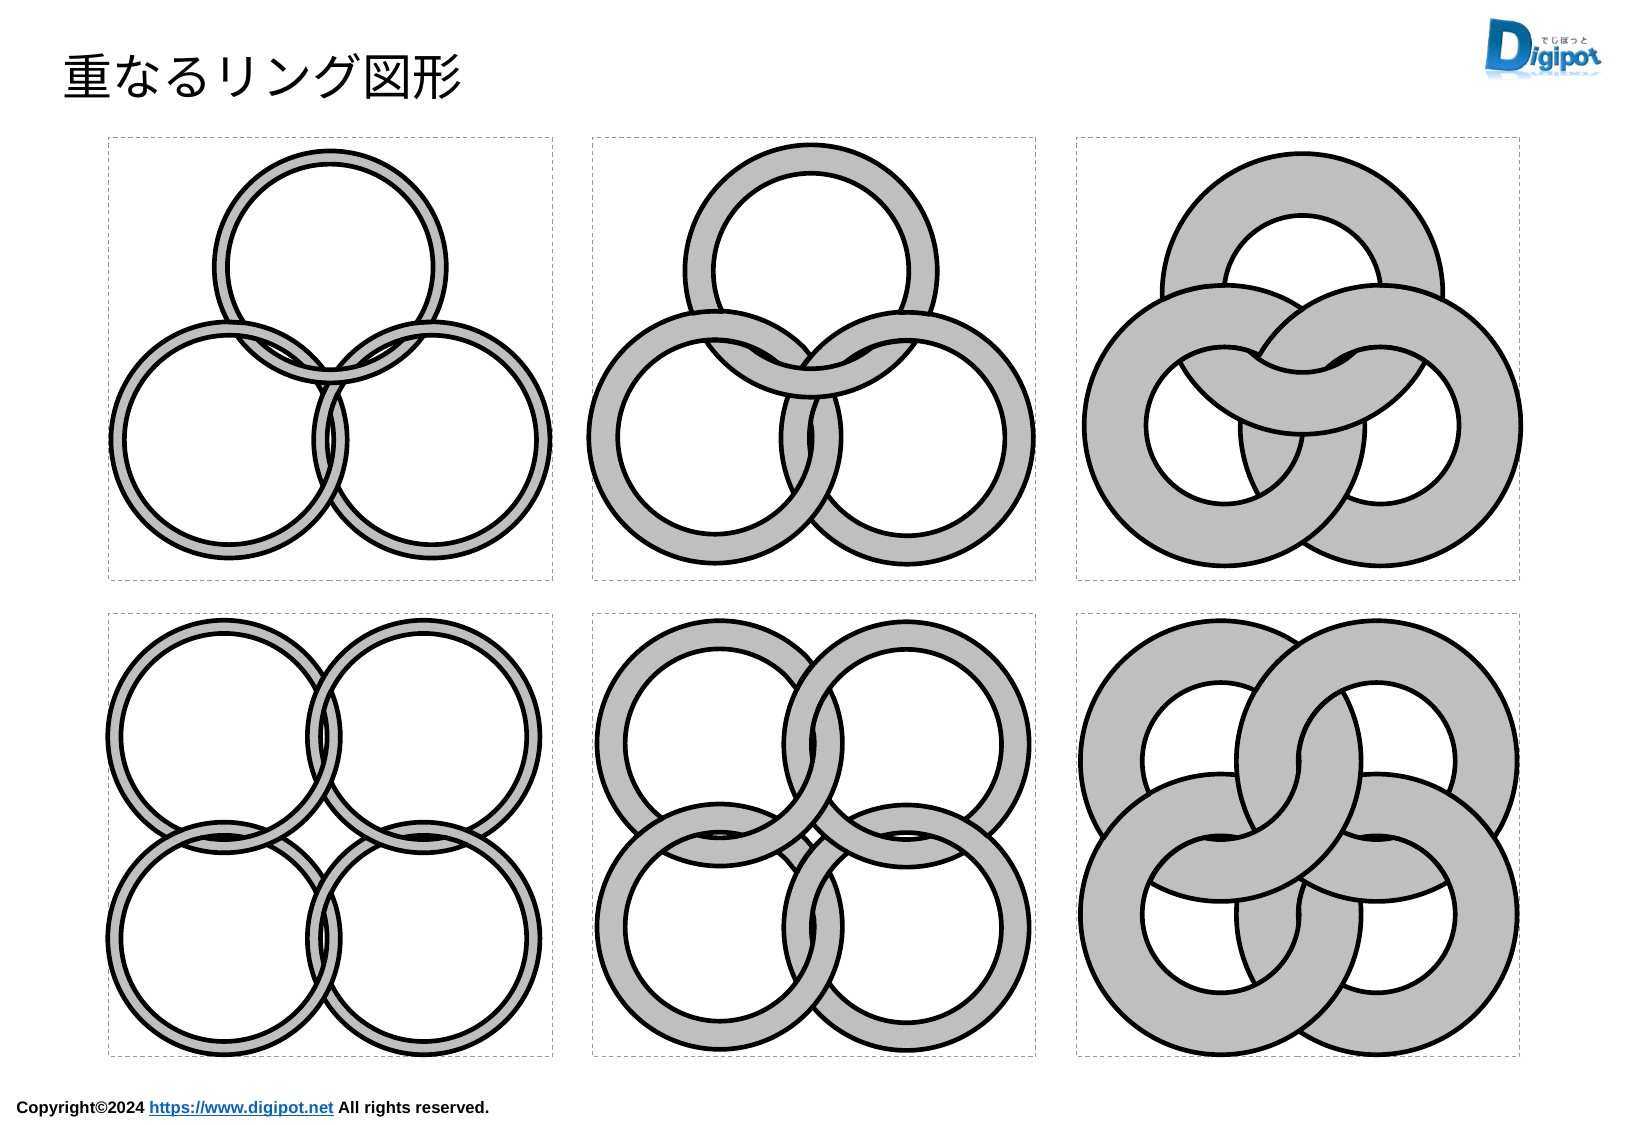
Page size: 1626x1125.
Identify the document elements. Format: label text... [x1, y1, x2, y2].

picture [1485, 18, 1602, 82]
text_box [107, 620, 540, 1055]
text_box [1080, 620, 1517, 1055]
text_box 重なるリング図形 [47, 38, 478, 113]
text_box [596, 620, 1030, 1051]
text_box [110, 150, 550, 559]
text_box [1084, 153, 1521, 566]
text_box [588, 144, 1034, 565]
